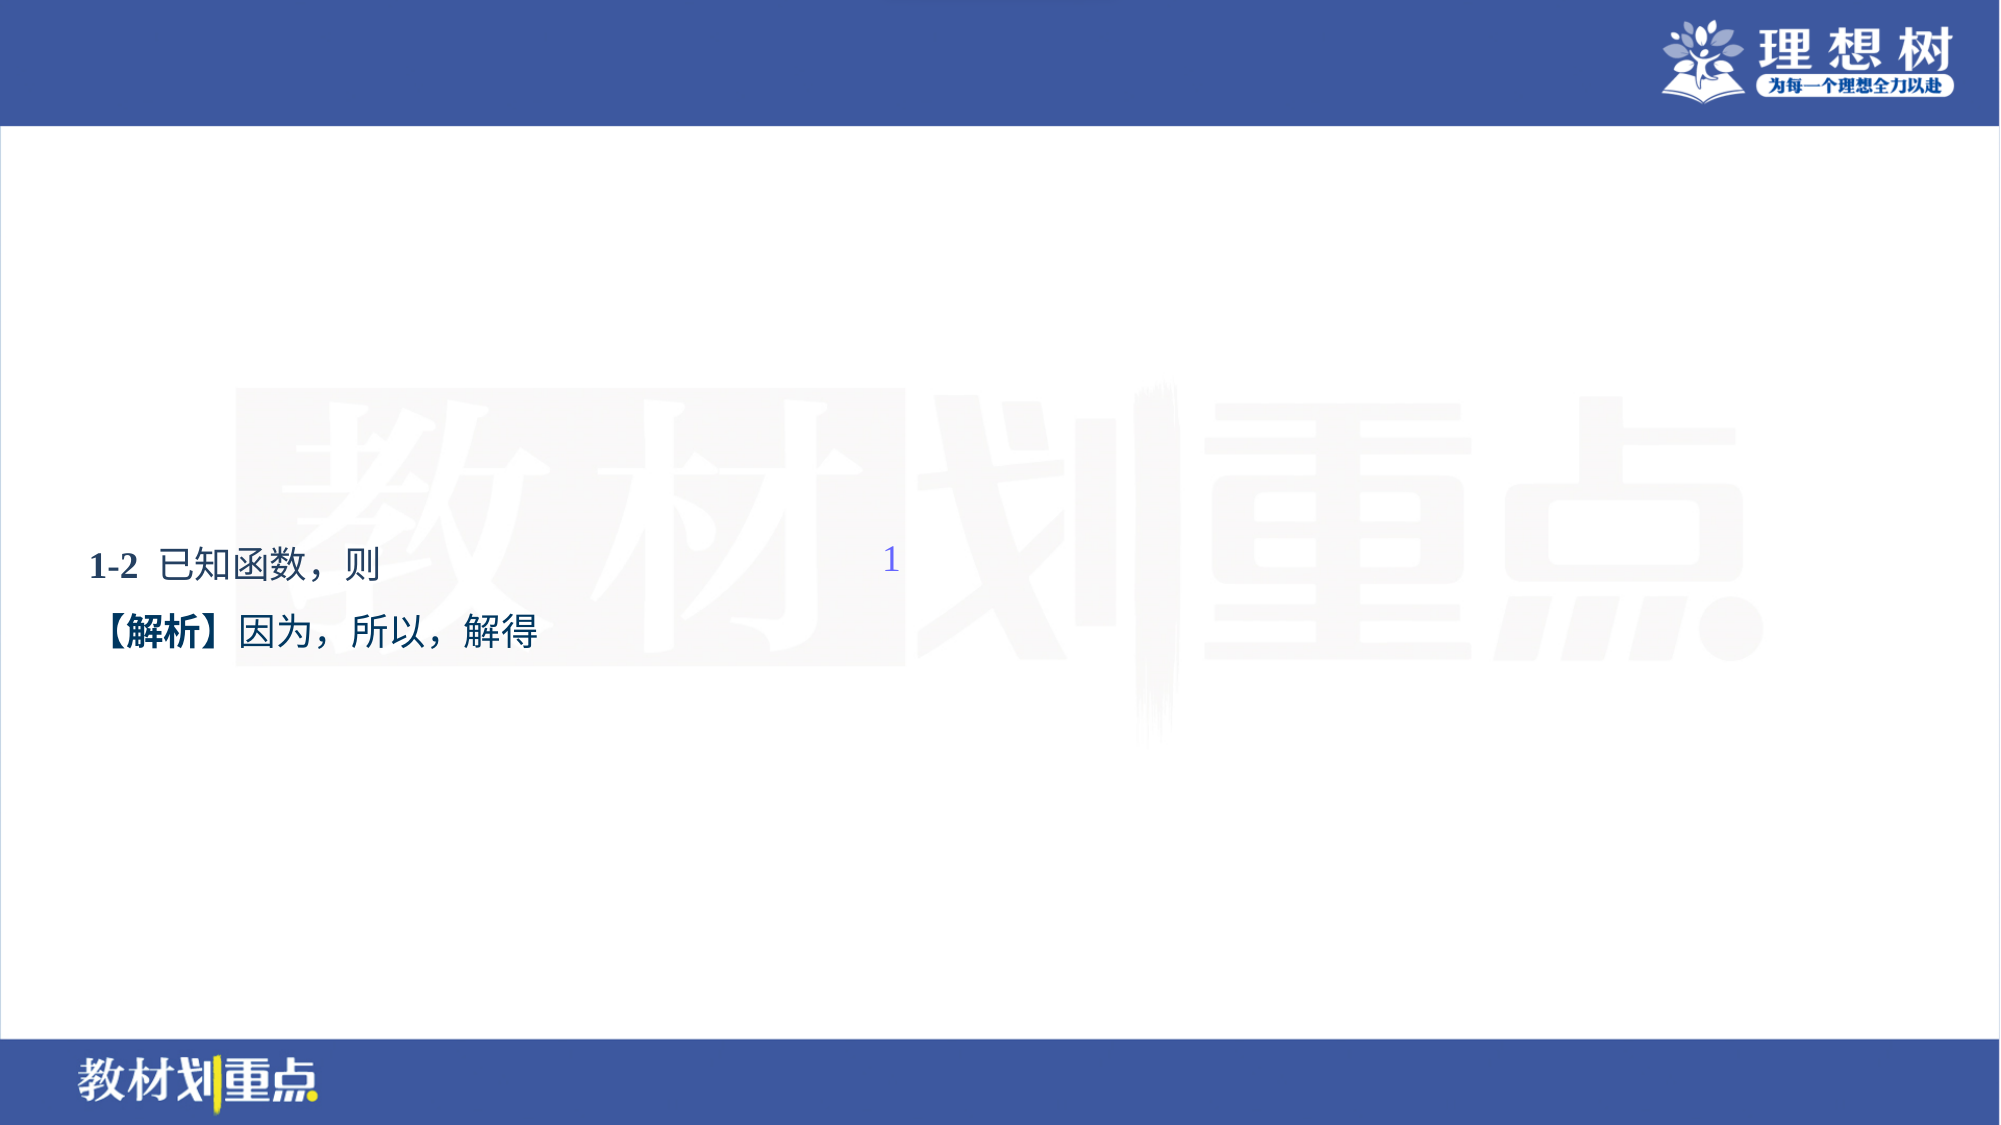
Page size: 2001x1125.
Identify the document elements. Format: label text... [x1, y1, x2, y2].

picture [0, 0, 2000, 1125]
text_box 1 [868, 512, 915, 572]
